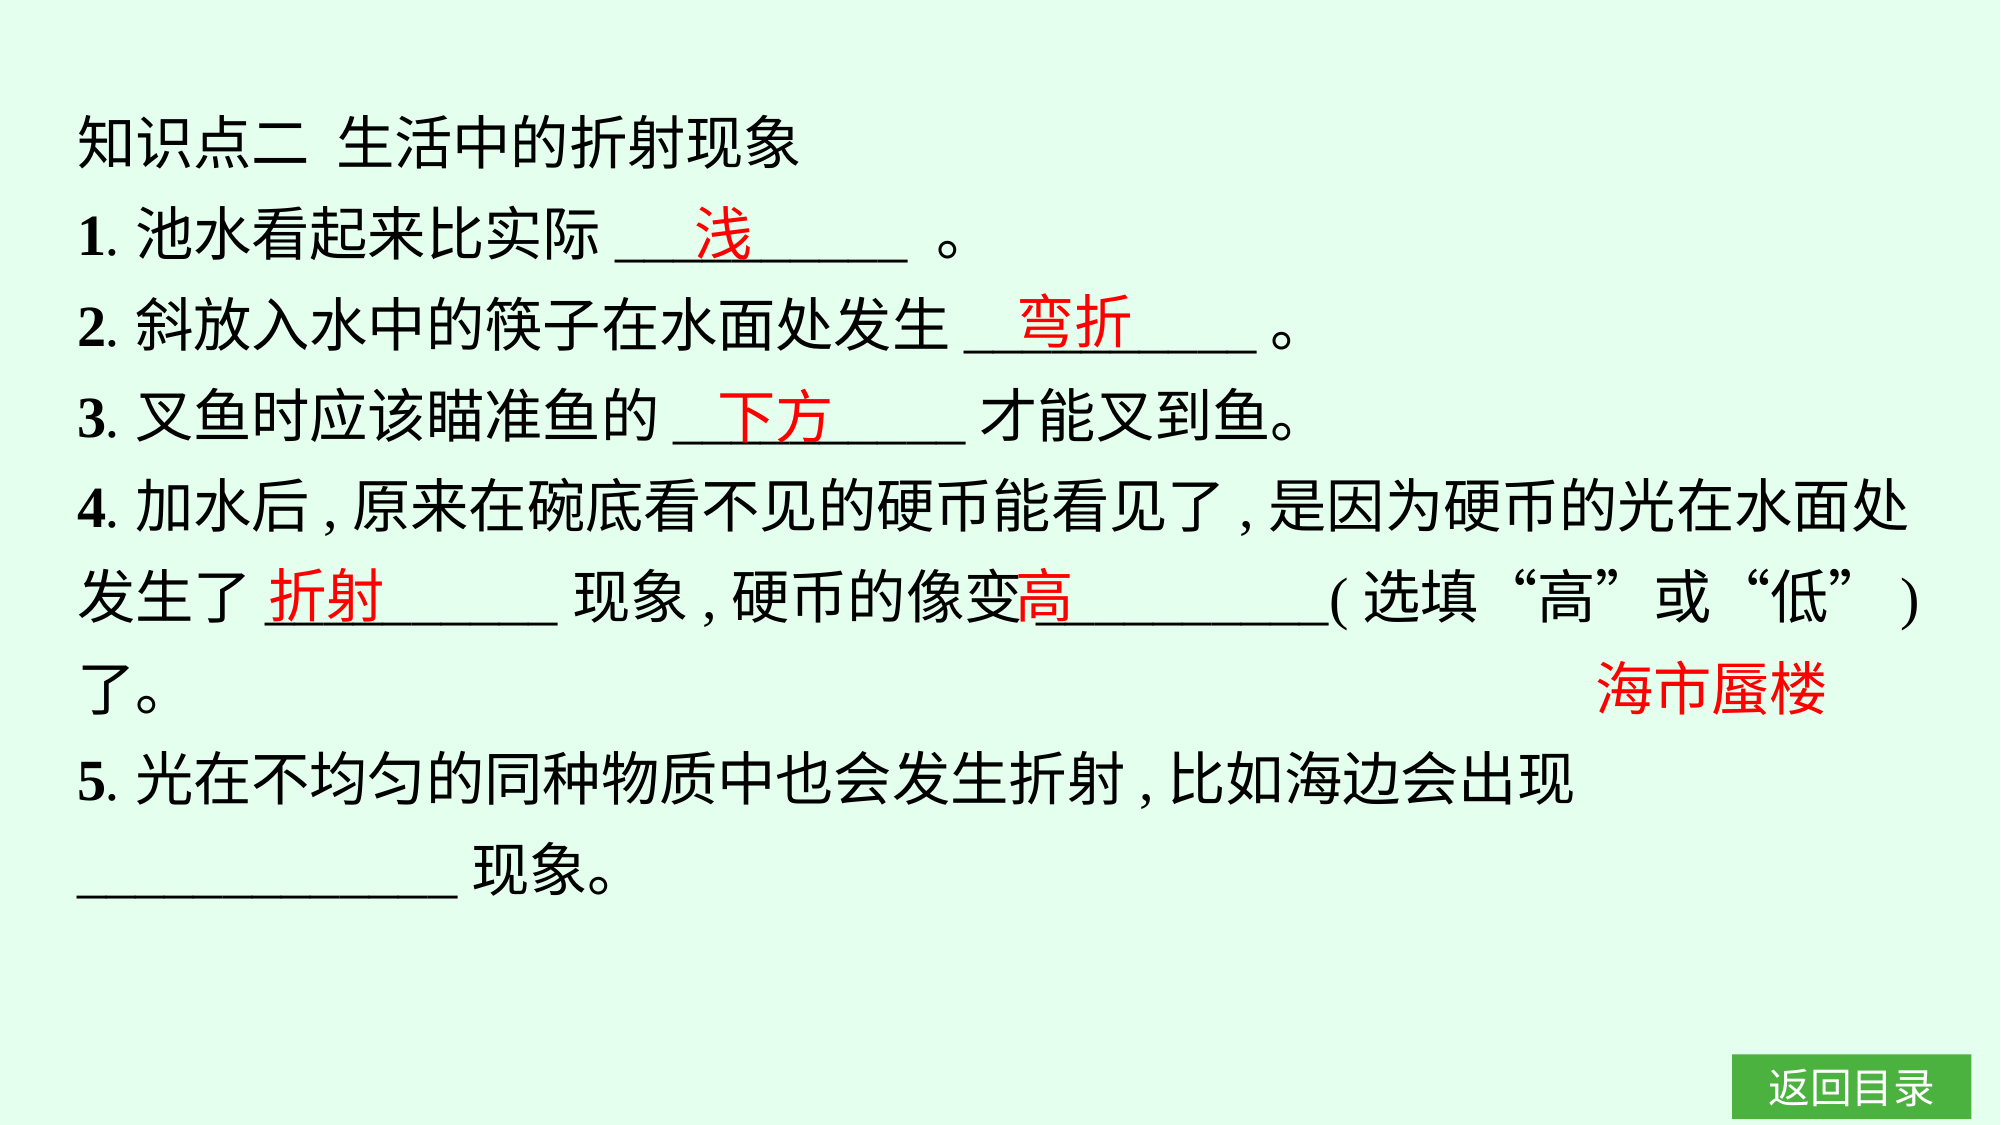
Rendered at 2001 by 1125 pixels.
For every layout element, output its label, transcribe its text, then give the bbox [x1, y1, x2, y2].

text_box 海市蜃楼 [1580, 624, 1857, 730]
text_box 弯折 [1001, 257, 1161, 363]
text_box 下方 [702, 352, 862, 458]
text_box 浅 [679, 169, 781, 275]
text_box 知识点二 生活中的折射现象 1.池水看起来比实际__________ 。 2.斜放入水中的筷子在水面处发生__________。 3.叉鱼时应该瞄准鱼的__________才能叉到鱼。 4.加水后,原来在碗底看不见的硬币能看见了,是因为硬币的光在水面处发生了__________现象,硬币的像变__________(选填“高”或“低”)了。 5.光在不均匀的同种物质中也会发生折射,比如海边会出现_____________现象。 [62, 77, 1938, 911]
text_box 折射 [253, 530, 414, 637]
text_box 高 [1000, 530, 1089, 637]
